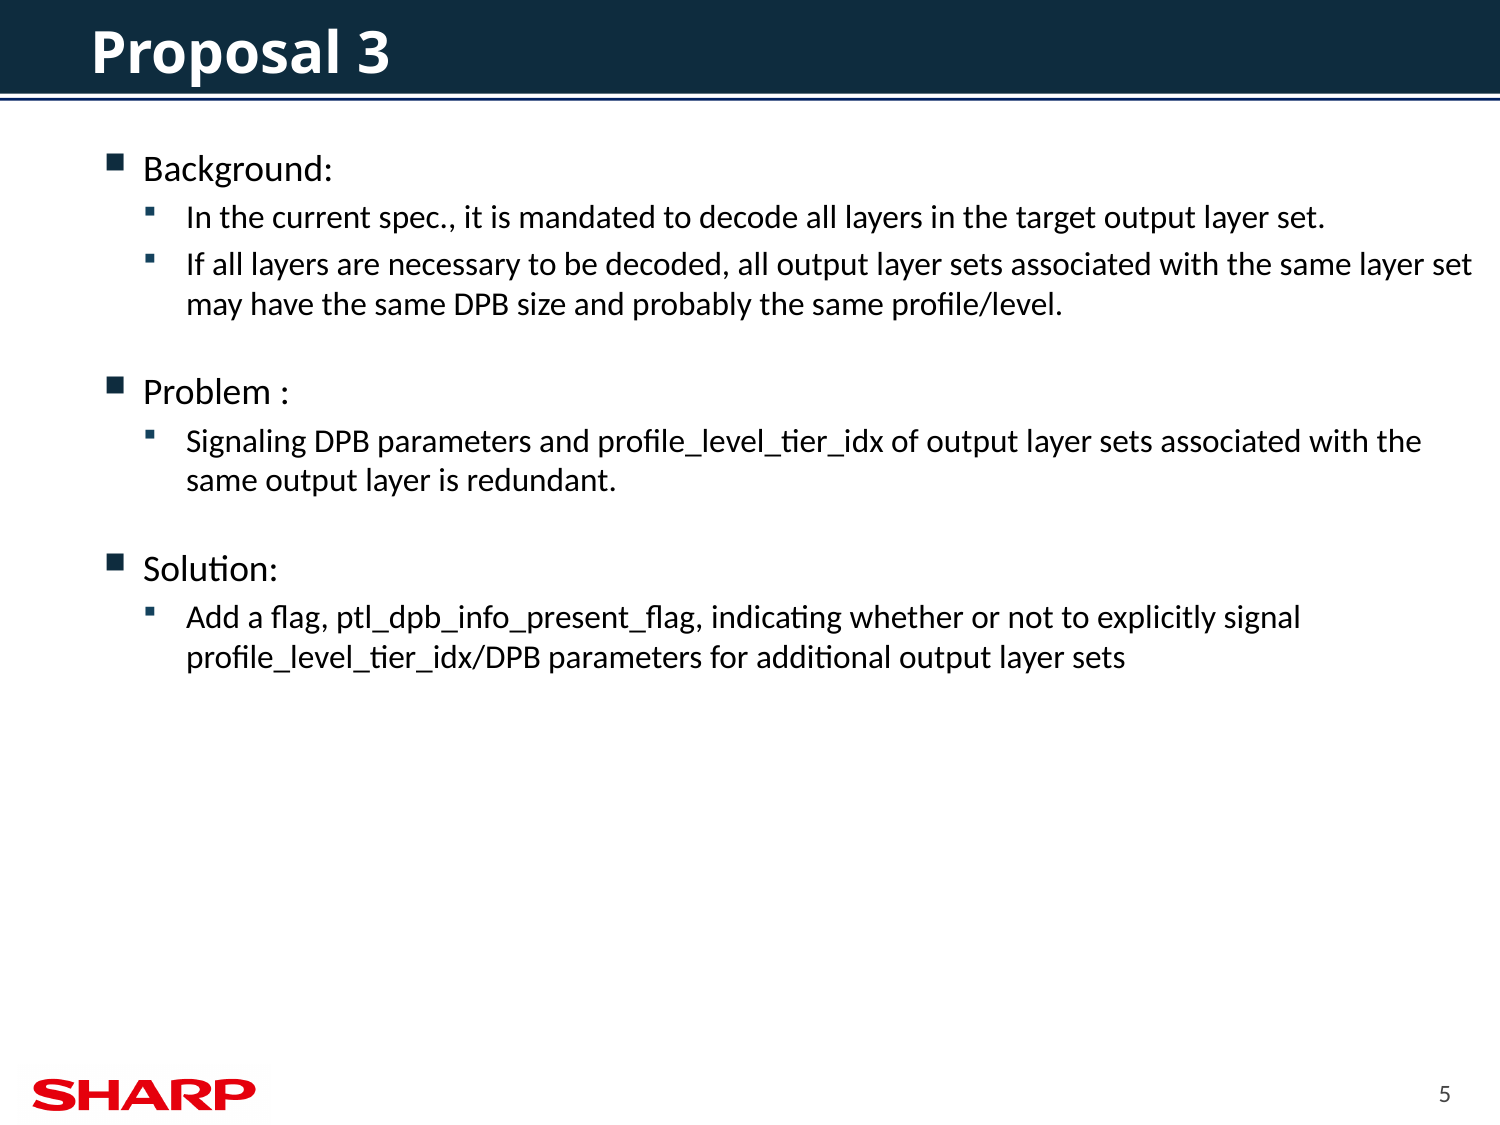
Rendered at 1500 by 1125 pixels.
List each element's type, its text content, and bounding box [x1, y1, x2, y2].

list Background: In the current spec., it is mandated to decode all layers in the target output layer set. If all layers are necessary to be decoded, all output layer sets associated with the same layer set may have the same DPB size and probably the same profile/level. Problem : Signaling DPB parameters and profile_level_tier_idx of output layer sets associated with the same output layer is redundant. Solution: Add a flag, ptl_dpb_info_present_flag, indicating whether or not to explicitly signal profile_level_tier_idx/DPB parameters for additional output layer sets [74, 128, 1500, 1051]
slide_number 5 [1345, 1062, 1467, 1108]
title Proposal 3 [74, 15, 1426, 85]
picture [17, 1064, 271, 1125]
